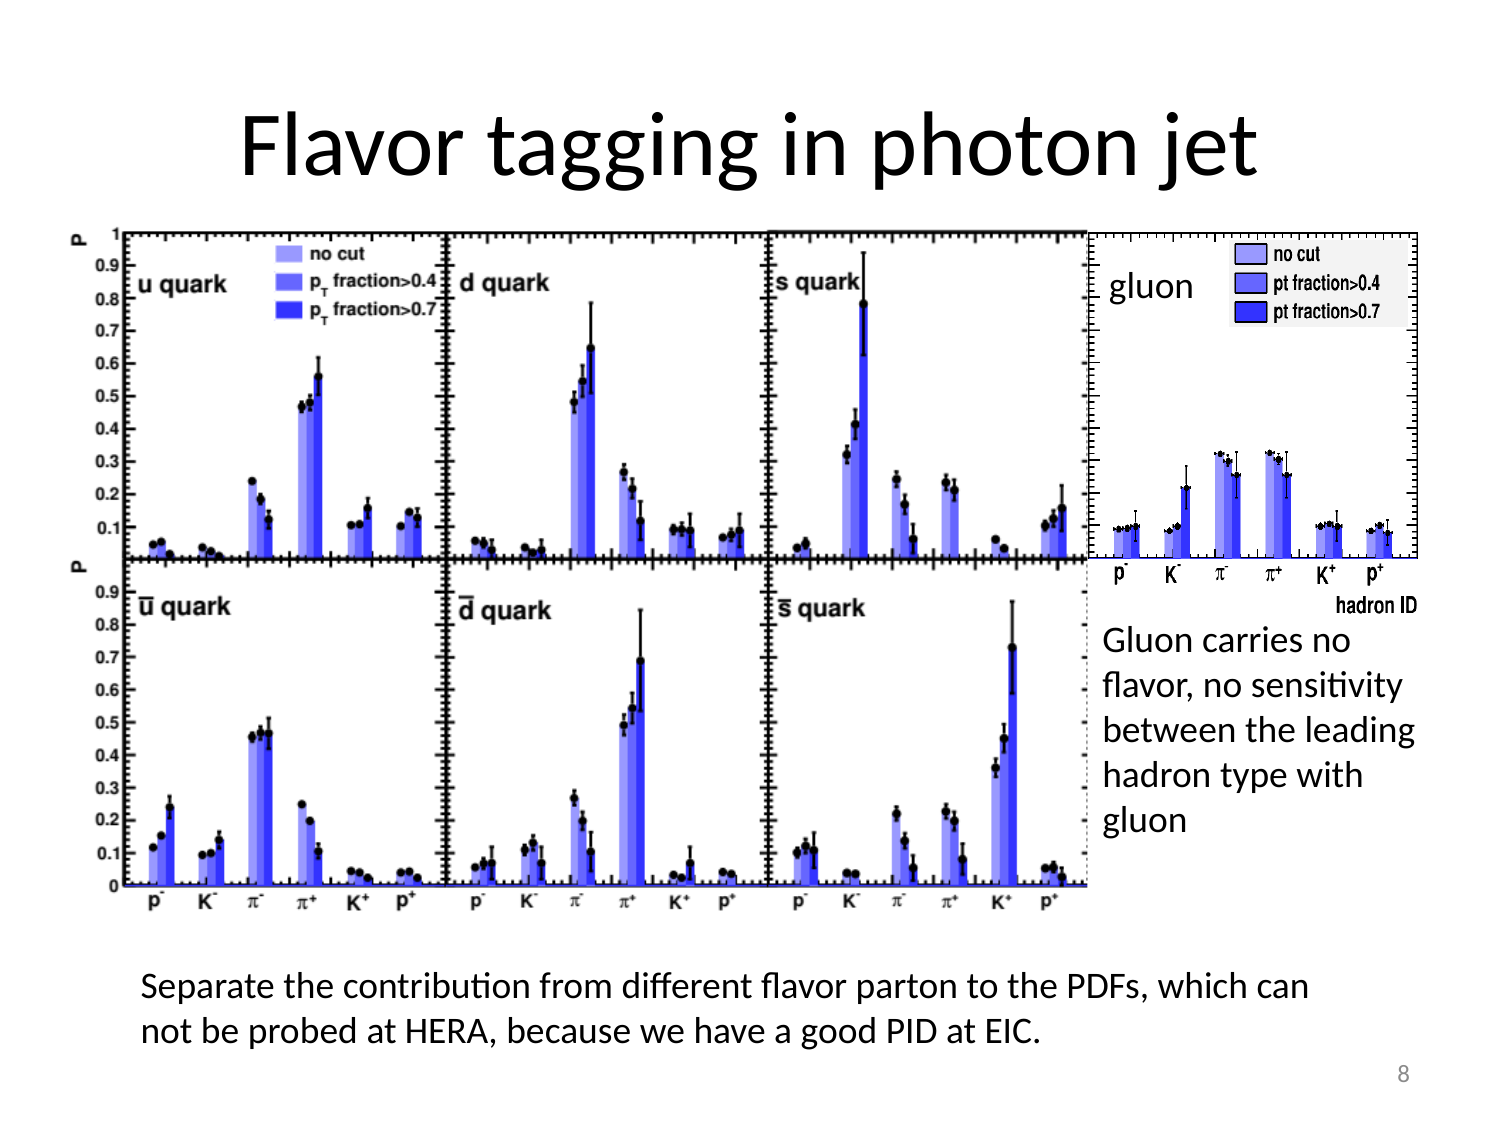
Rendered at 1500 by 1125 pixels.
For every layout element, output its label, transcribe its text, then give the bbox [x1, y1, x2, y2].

slide_number 8 [1074, 1042, 1425, 1103]
text_box Gluon carries no flavor, no sensitivity between the leading hadron type with gluon [1091, 630, 1433, 848]
picture [17, 195, 1433, 920]
text_box Separate the contribution from different flavor parton to the PDFs, which can not be probed at HERA, because we have a good PID at EIC. [125, 953, 1376, 1059]
title Flavor tagging in photon jet [75, 45, 1425, 215]
